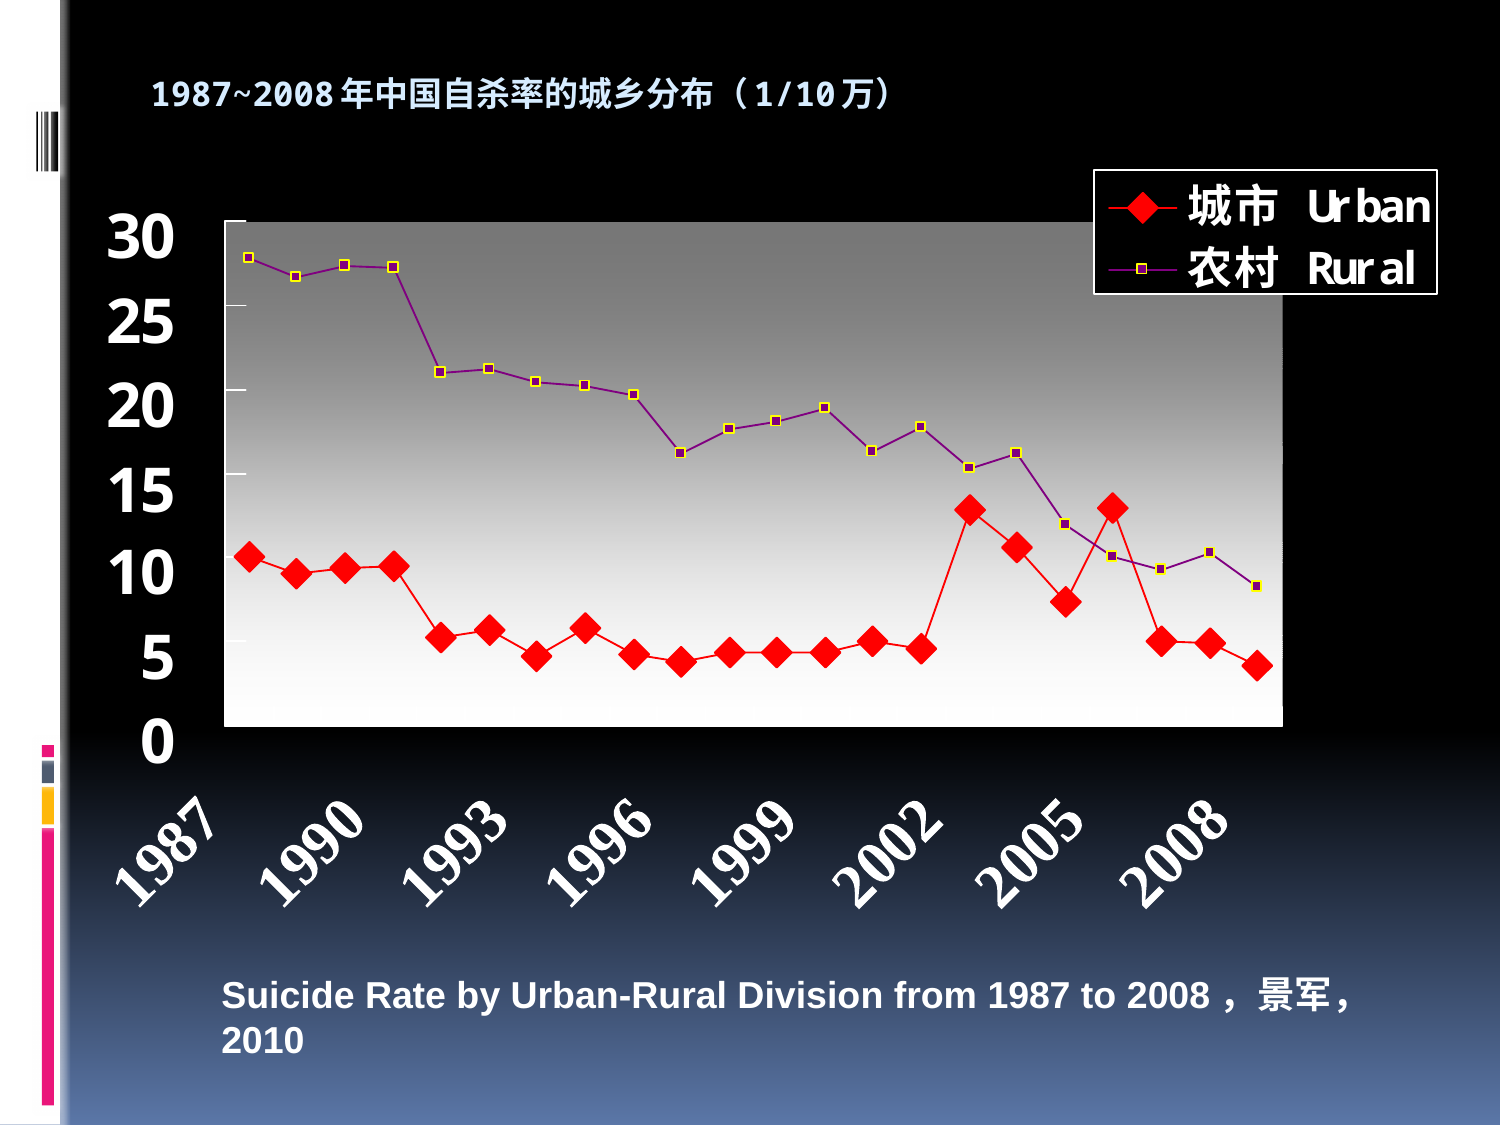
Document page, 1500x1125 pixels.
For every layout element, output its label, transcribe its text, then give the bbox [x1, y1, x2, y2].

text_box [76, 160, 1450, 944]
title 1987~2008年中国自杀率的城乡分布（1/10万） [135, 42, 1411, 126]
text_box Suicide Rate by Urban-Rural Division from 1987 to 2008，景军，2010 [206, 964, 1388, 1069]
